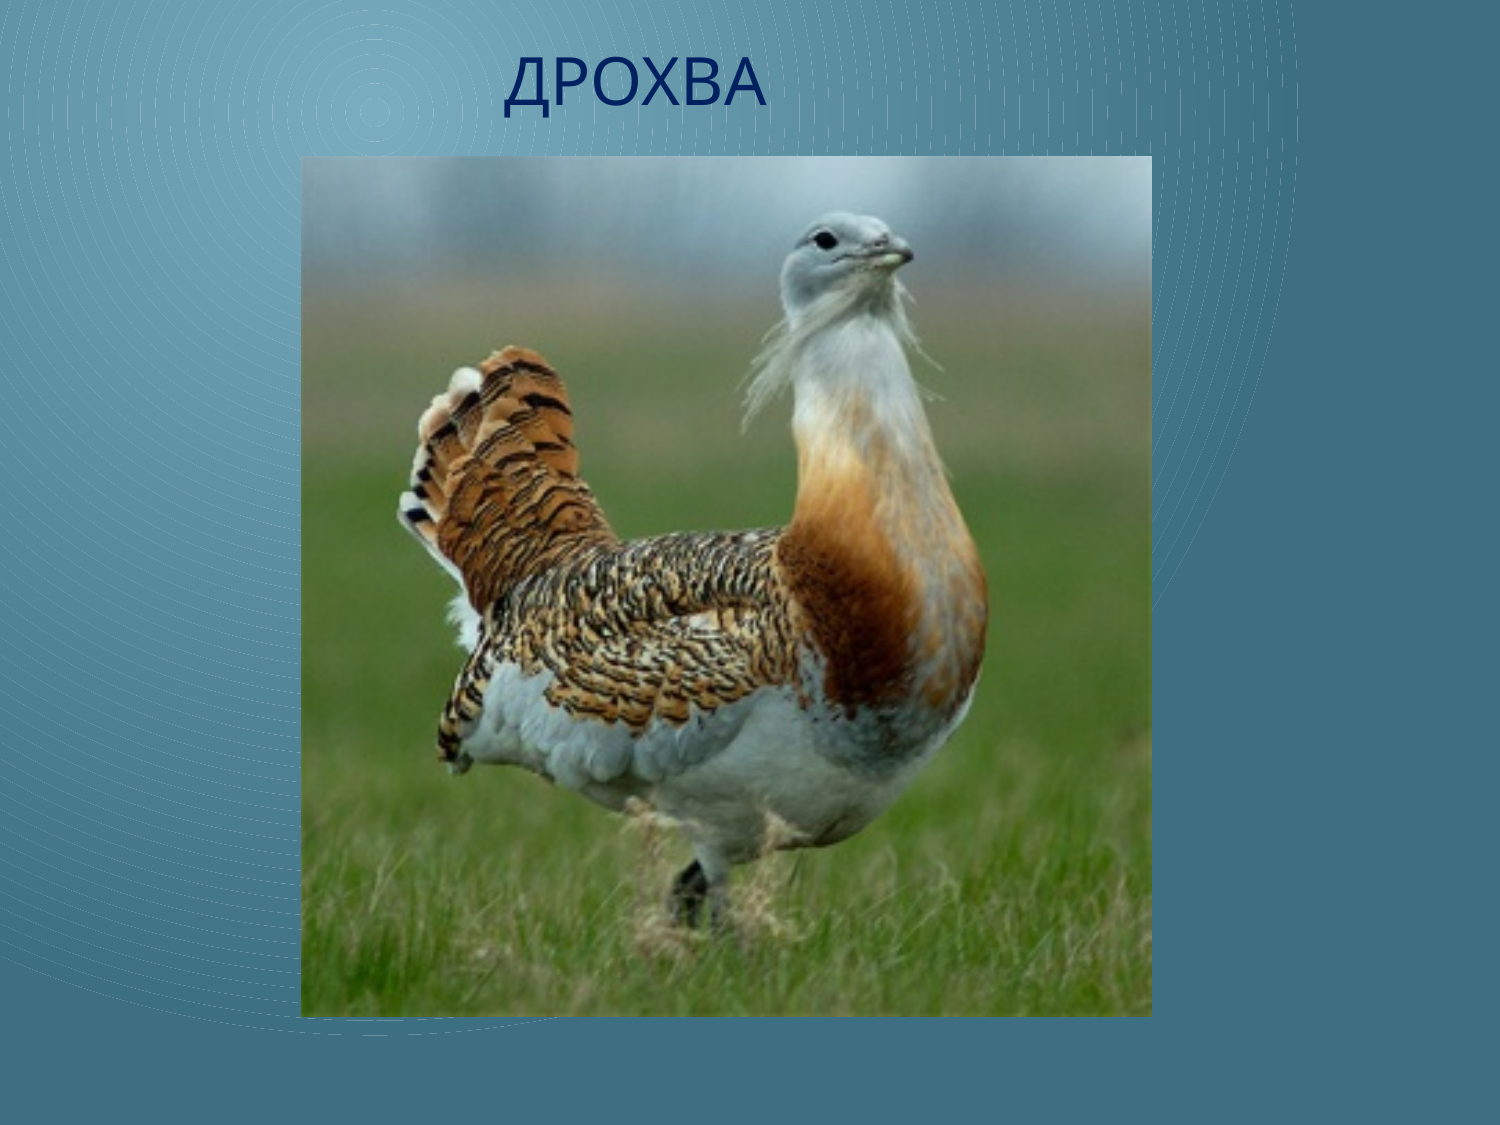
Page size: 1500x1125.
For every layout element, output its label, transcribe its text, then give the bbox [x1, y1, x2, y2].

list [300, 156, 1152, 1018]
title Дрохва [206, 30, 1258, 356]
